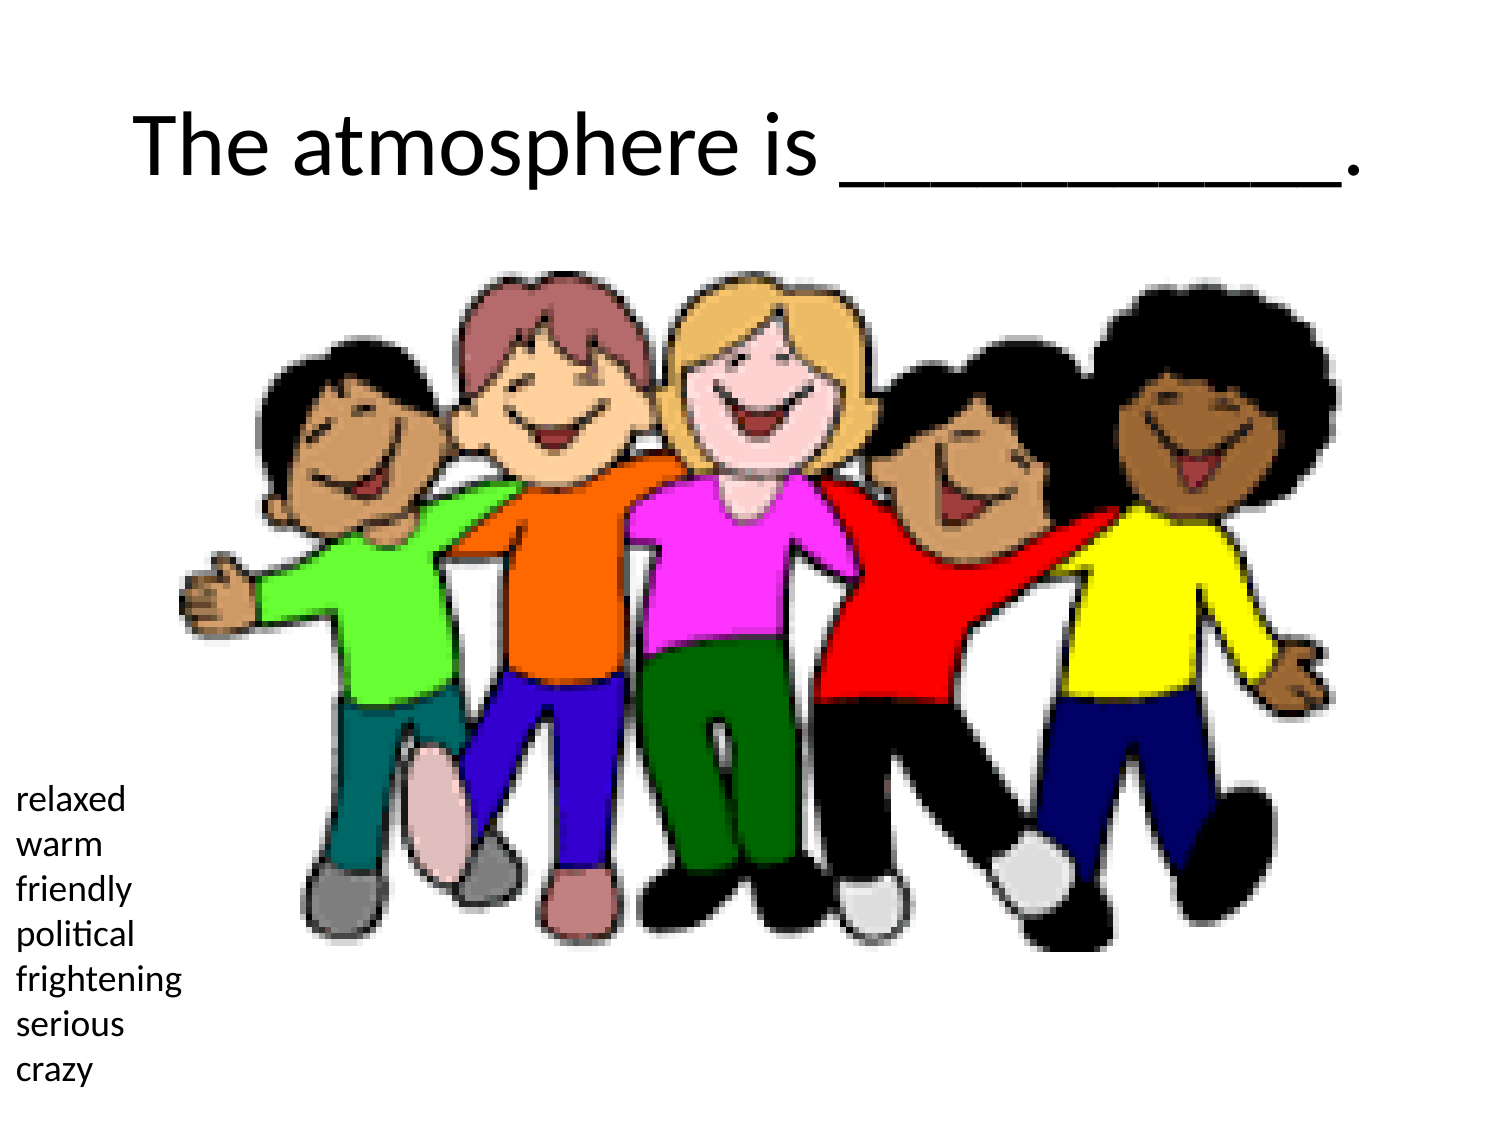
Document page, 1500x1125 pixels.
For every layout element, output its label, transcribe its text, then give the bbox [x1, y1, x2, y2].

title The atmosphere is ___________. [75, 45, 1425, 233]
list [153, 262, 1426, 962]
text_box relaxed warm friendly political frightening serious crazy [1, 766, 198, 1125]
